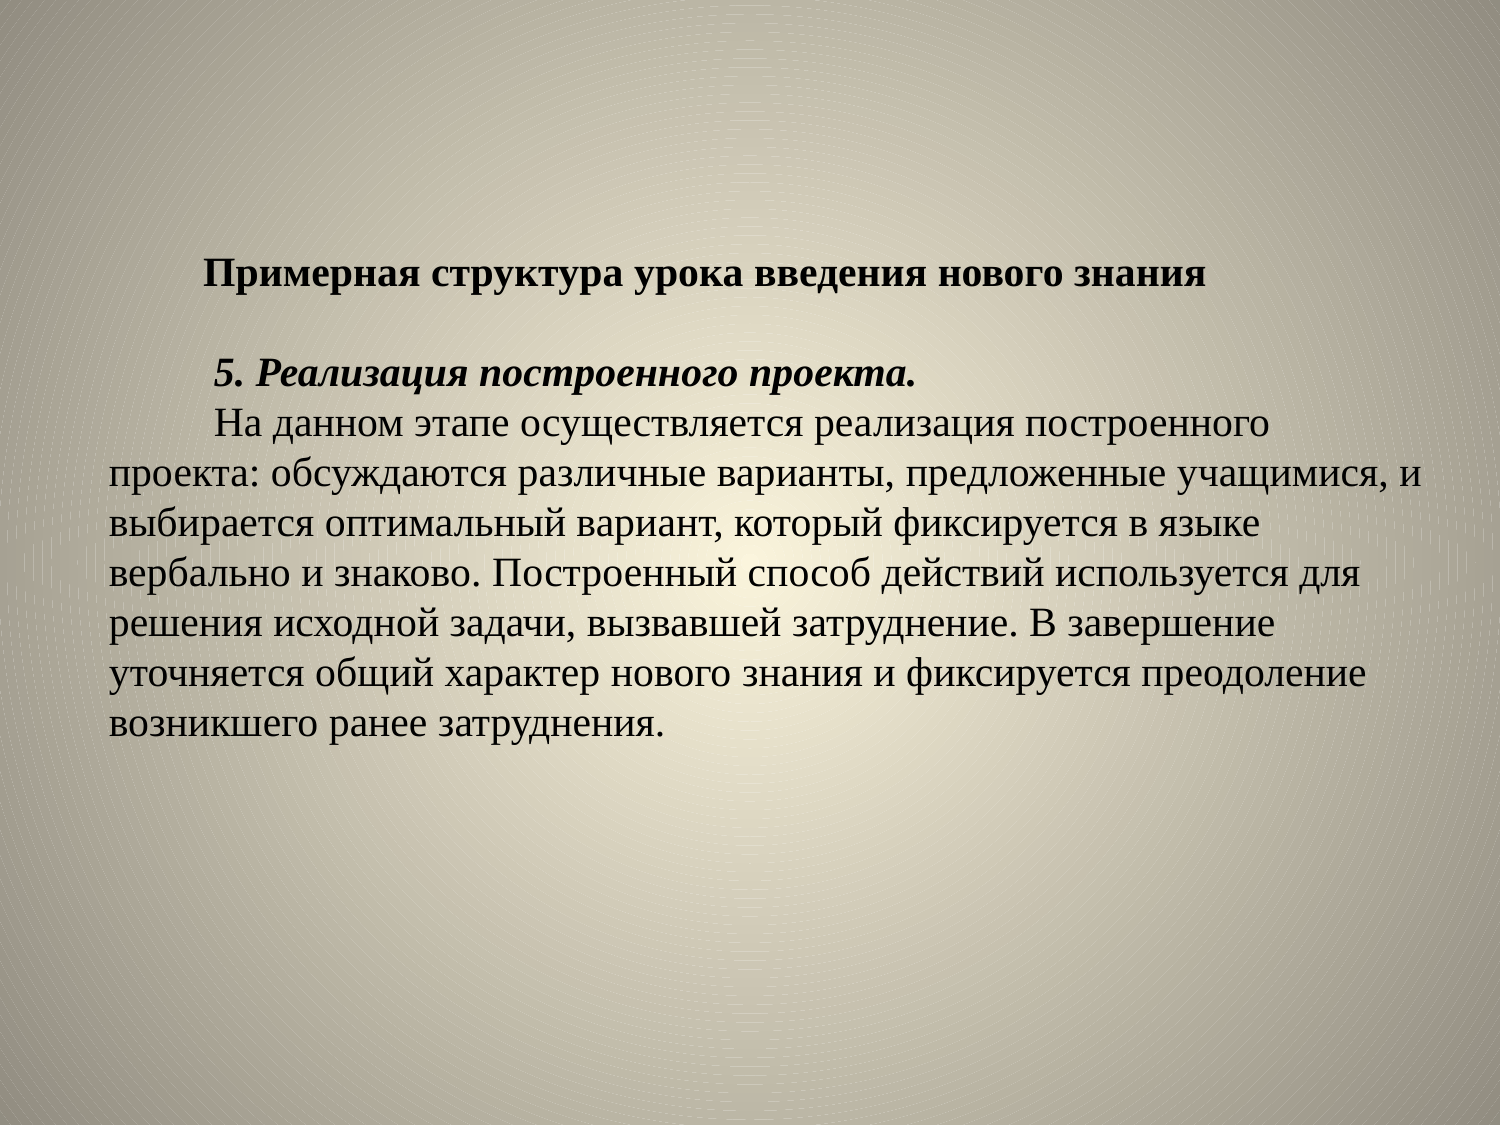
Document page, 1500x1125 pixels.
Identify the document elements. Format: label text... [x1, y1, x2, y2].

text_box Примерная структура урока введения нового знания 5. Реализация построенного проекта. На данном этапе осуществляется реализация построенного проекта: обсуждаются различные варианты, предложенные учащимися, и выбирается оптимальный вариант, который фиксируется в языке вербально и знаково. Построенный способ действий используется для решения исходной задачи, вызвавшей затруднение. В завершение уточняется общий характер нового знания и фиксируется преодоление возникшего ранее затруднения. [93, 236, 1442, 752]
